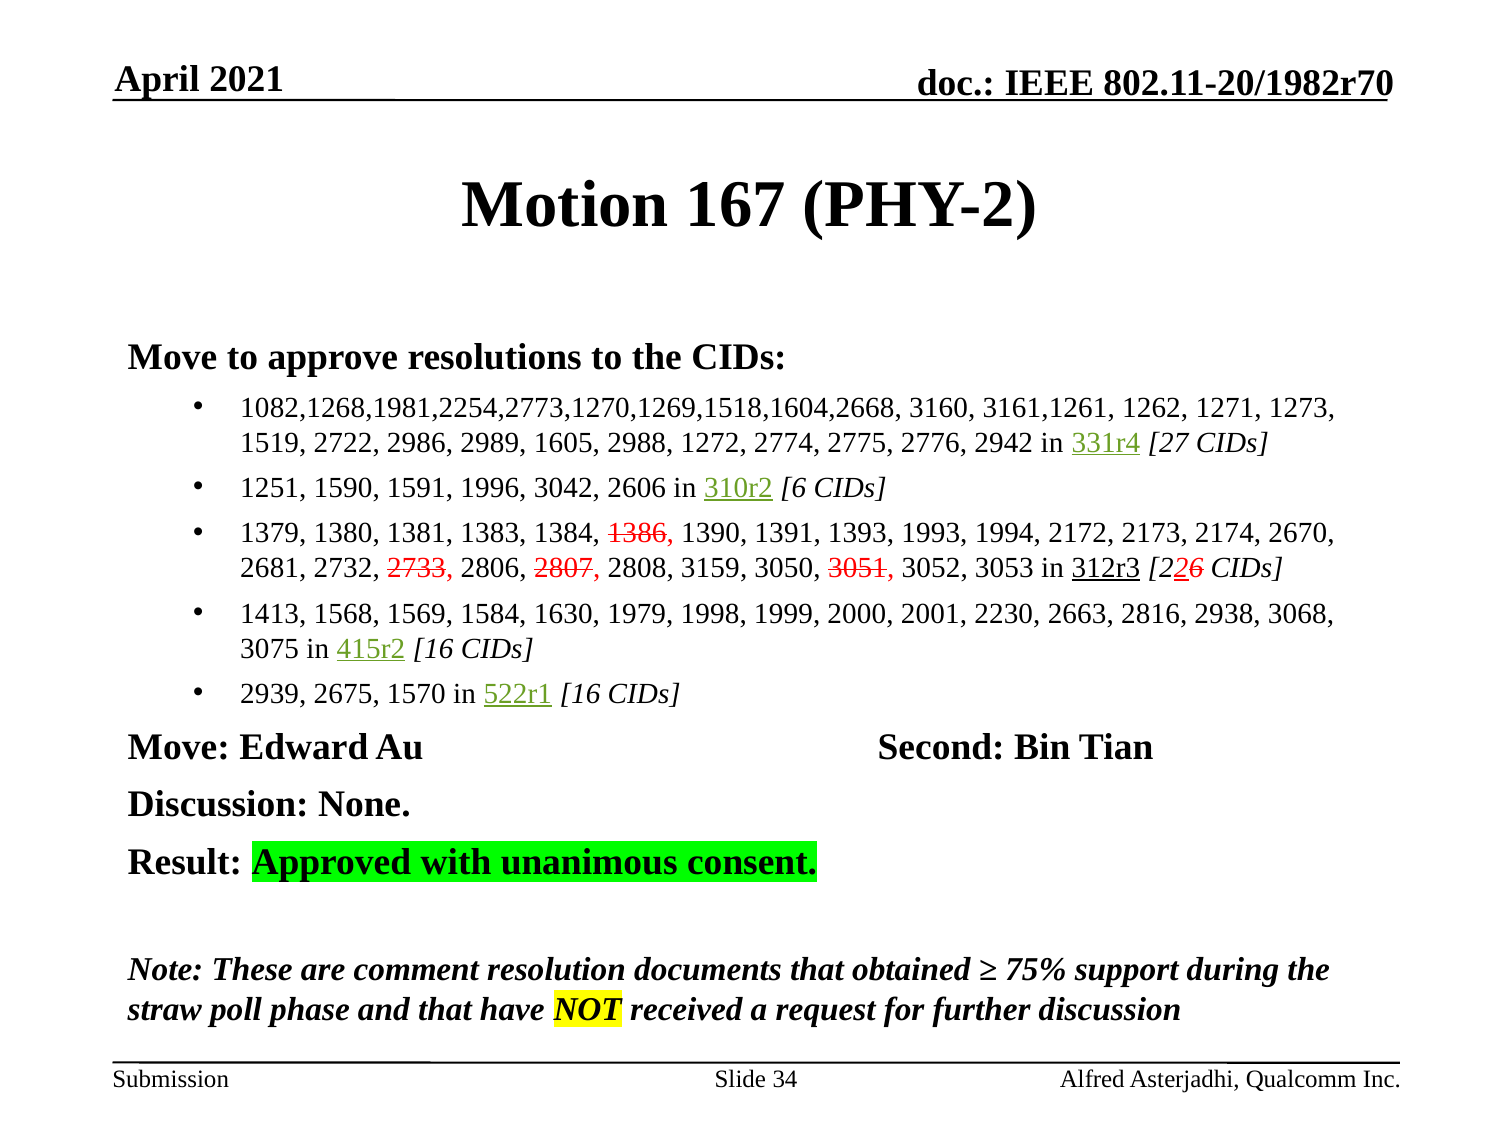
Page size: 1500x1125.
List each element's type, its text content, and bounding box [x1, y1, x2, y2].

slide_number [114, 54, 423, 100]
footer Alfred Asterjadhi, Qualcomm Inc. [878, 1061, 1402, 1093]
list Move to approve resolutions to the CIDs: 1082,1268,1981,2254,2773,1270,1269,1518,1604,2668, 3160, 3161,1261, 1262, 1271, 1273, 1519, 2722, 2986, 2989, 1605, 2988, 1272, 2774, 2775, 2776, 2942 in 331r4 [27 CIDs] 1251, 1590, 1591, 1996, 3042, 2606 in 310r2 [6 CIDs] 1379, 1380, 1381, 1383, 1384, 1386, 1390, 1391, 1393, 1993, 1994, 2172, 2173, 2174, 2670, 2681, 2732, 2733, 2806, 2807, 2808, 3159, 3050, 3051, 3052, 3053 in 312r3 [226 CIDs] 1413, 1568, 1569, 1584, 1630, 1979, 1998, 1999, 2000, 2001, 2230, 2663, 2816, 2938, 3068, 3075 in 415r2 [16 CIDs] 2939, 2675, 1570 in 522r1 [16 CIDs] Move: Edward Au Second: Bin Tian Discussion: None. Result: Approved with unanimous consent. Note: These are comment resolution documents that obtained ≥ 75% support during the straw poll phase and that have NOT received a request for further discussion [112, 324, 1388, 1000]
slide_number Slide 34 [712, 1061, 800, 1123]
title Motion 167 (PHY-2) [112, 112, 1388, 288]
